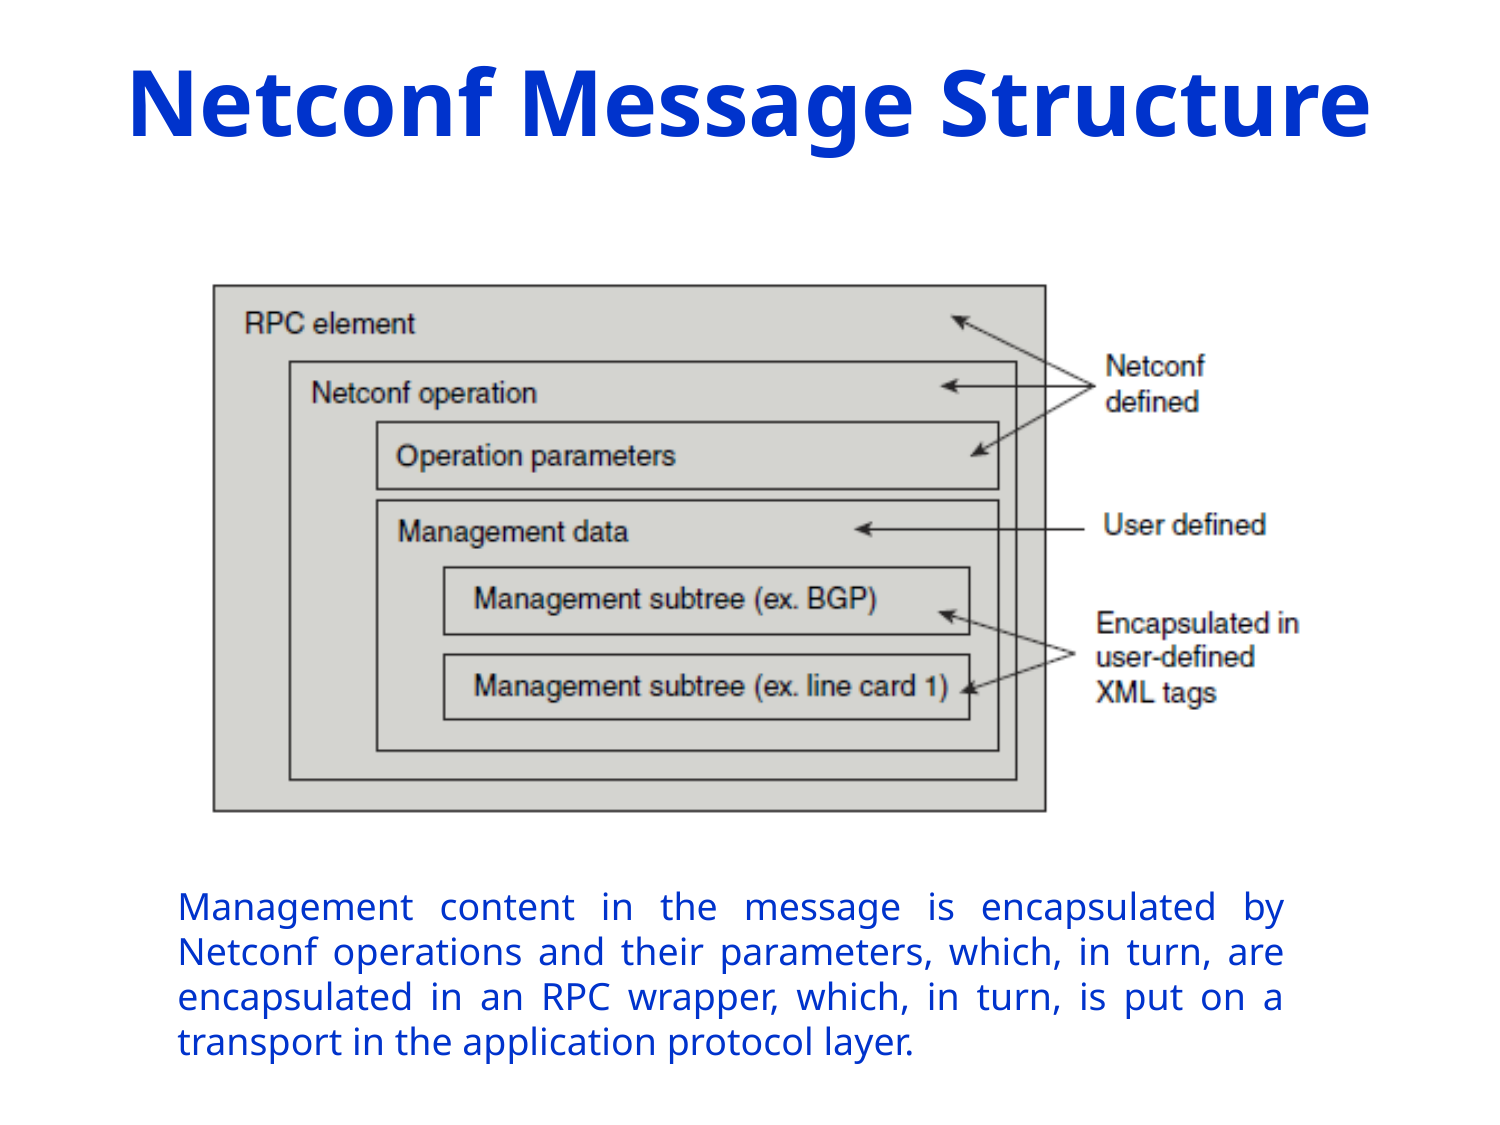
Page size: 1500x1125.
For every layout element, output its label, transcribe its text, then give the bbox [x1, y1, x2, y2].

picture [199, 274, 1338, 822]
title Netconf Message Structure [0, 24, 1500, 175]
text_box Management content in the message is encapsulated by Netconf operations and their parameters, which, in turn, are encapsulated in an RPC wrapper, which, in turn, is put on a transport in the application protocol layer. [162, 875, 1300, 1071]
